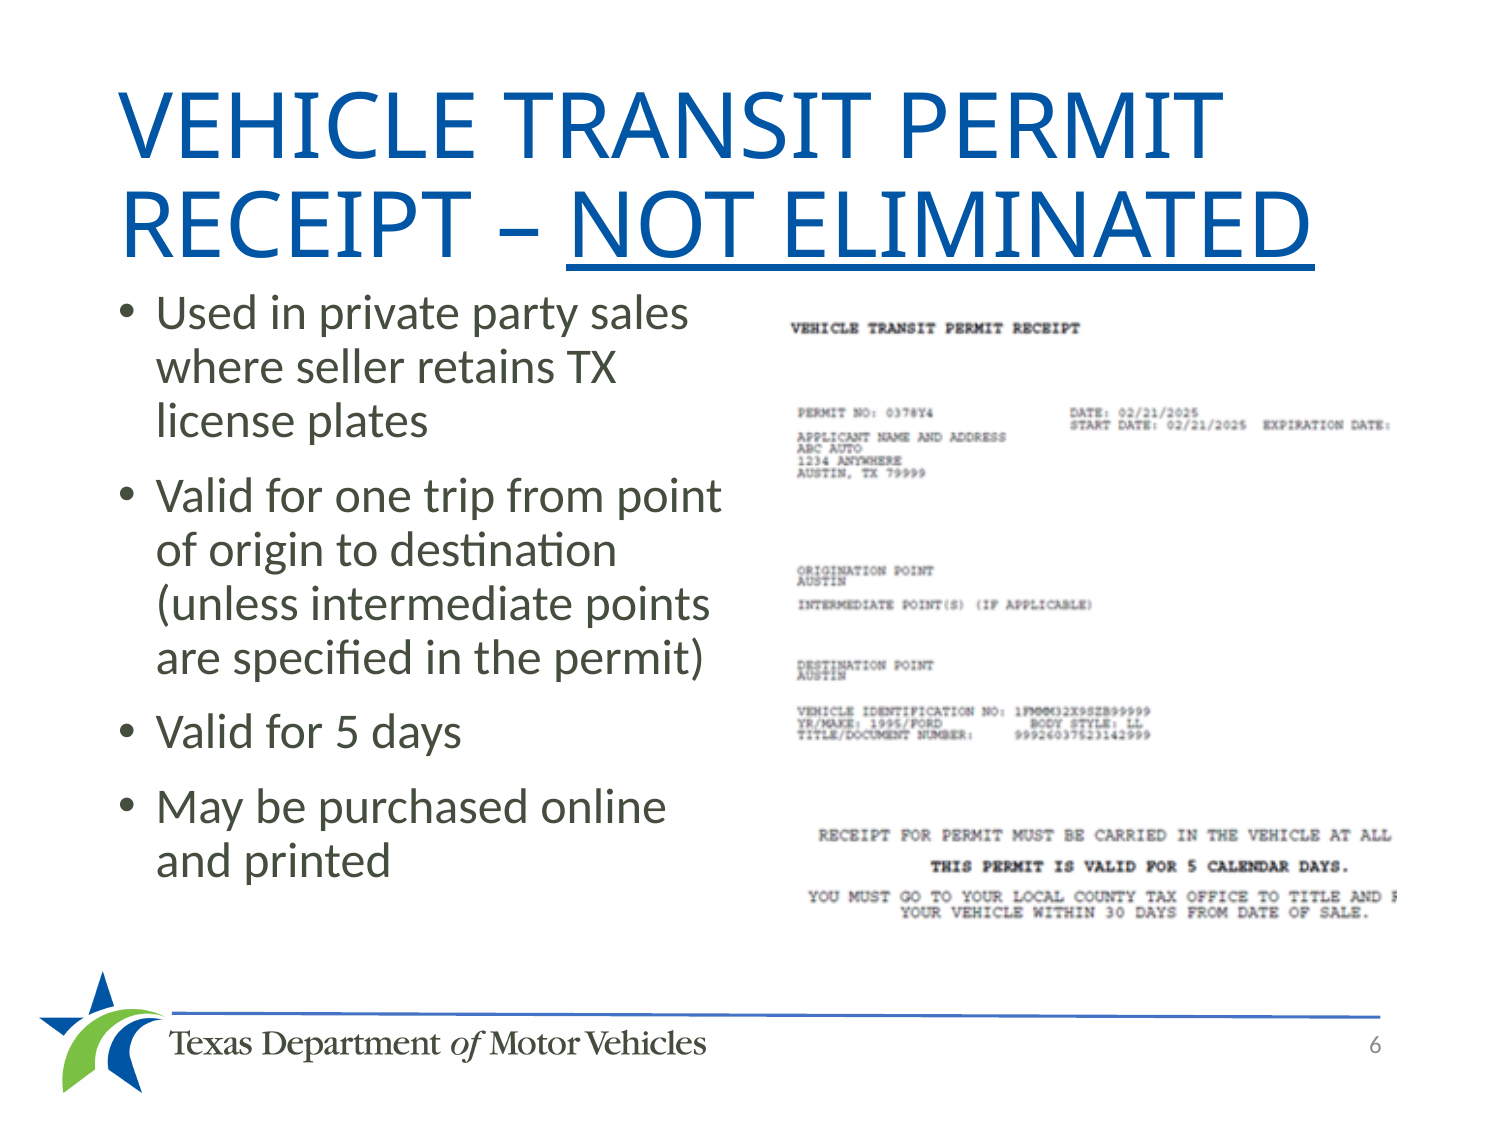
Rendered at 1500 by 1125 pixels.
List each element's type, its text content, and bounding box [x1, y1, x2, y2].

picture [39, 971, 706, 1093]
slide_number 6 [1059, 1013, 1397, 1074]
title VEHICLE TRANSIT PERMIT RECEIPT – NOT ELIMINATED [103, 59, 1397, 297]
list Used in private party sales where seller retains TX license plates Valid for one trip from point of origin to destination (unless intermediate points are specified in the permit) Valid for 5 days May be purchased online and printed [103, 278, 741, 993]
picture [759, 245, 1397, 960]
